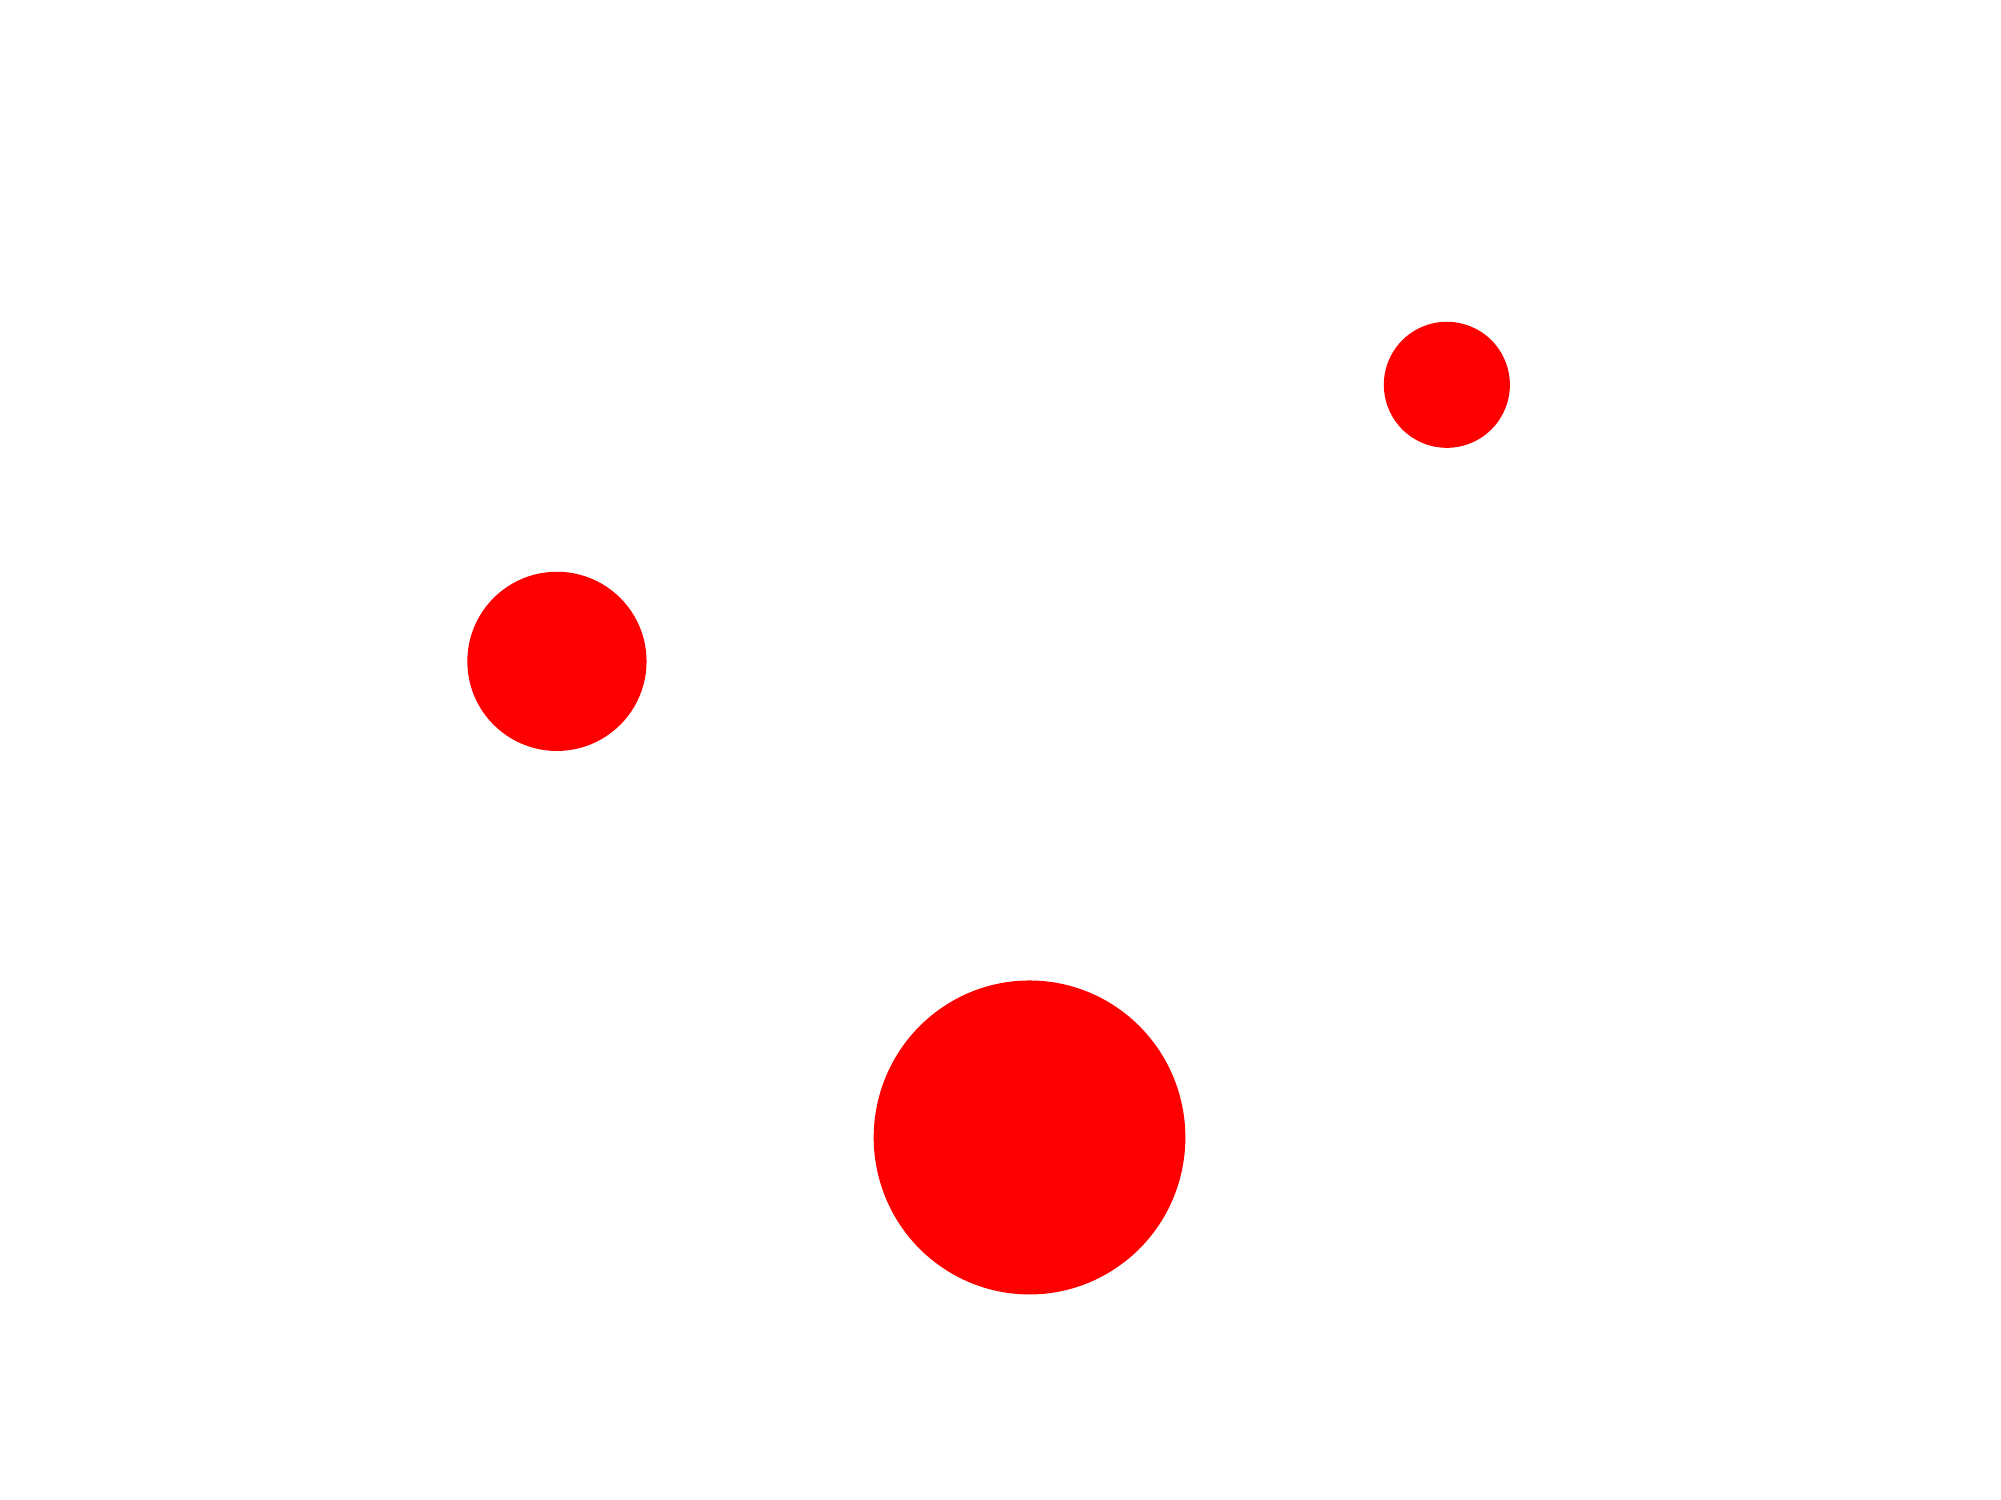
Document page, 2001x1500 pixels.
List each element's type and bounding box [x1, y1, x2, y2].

text_box [1383, 321, 1510, 448]
text_box [873, 980, 1186, 1295]
text_box [467, 571, 647, 751]
